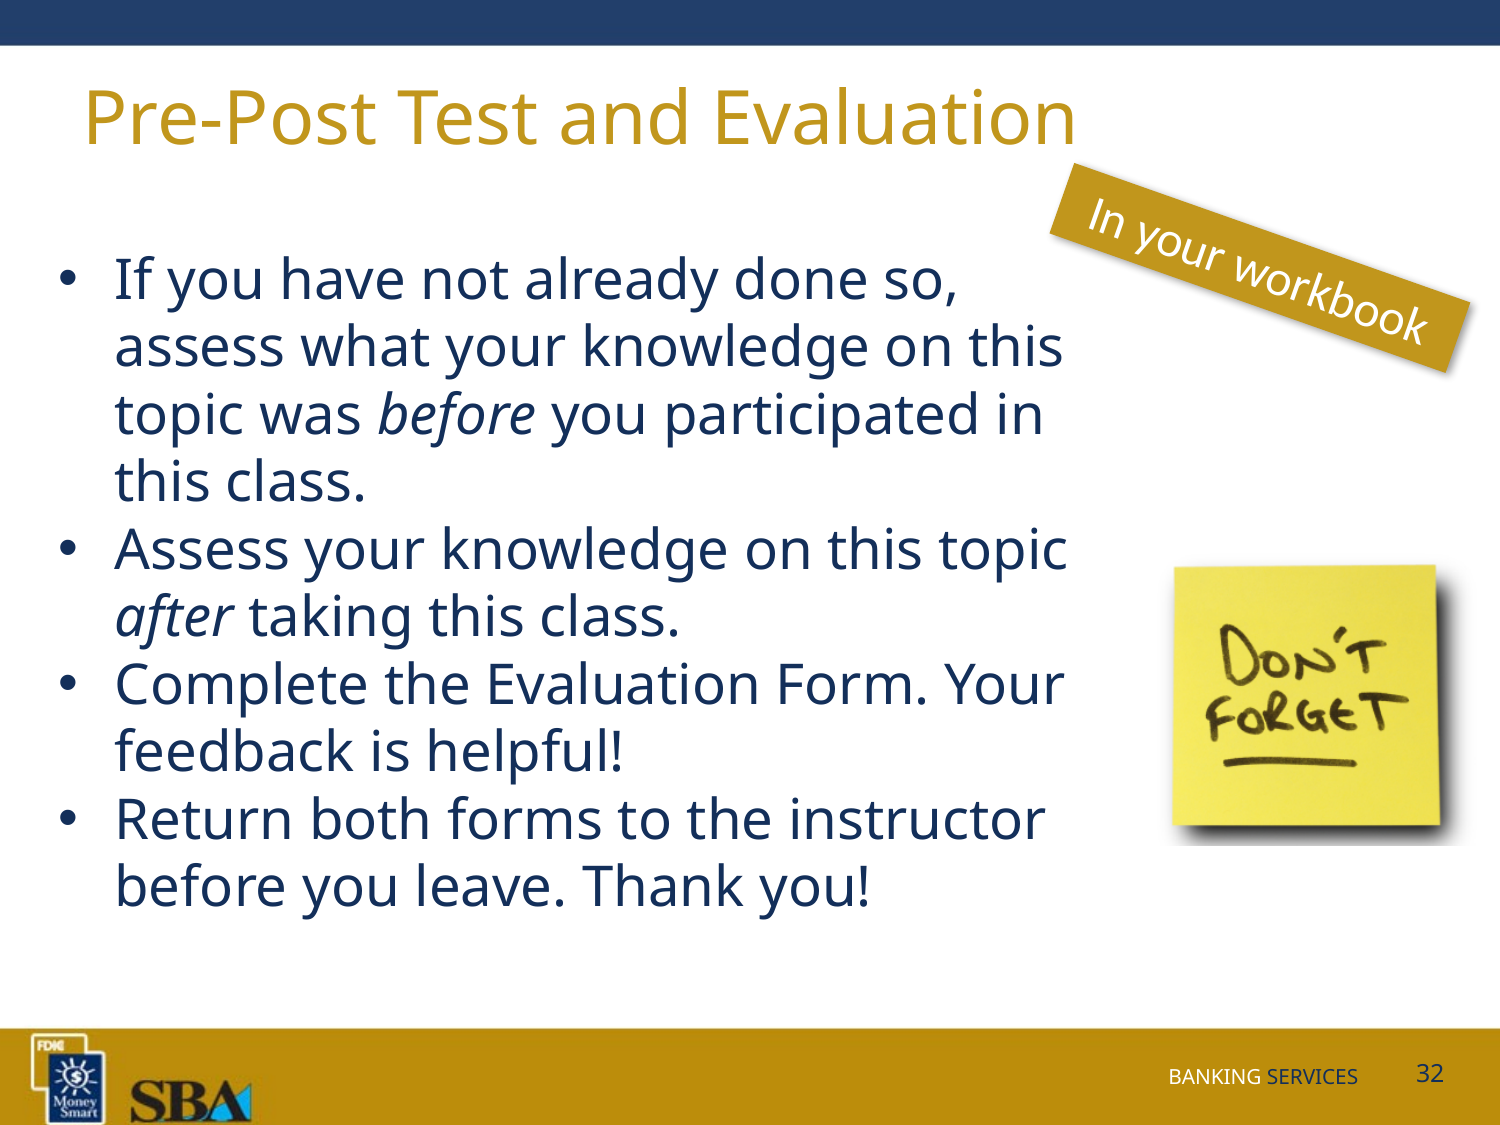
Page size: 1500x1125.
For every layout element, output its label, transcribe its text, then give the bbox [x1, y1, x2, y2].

list If you have not already done so, assess what your knowledge on this topic was before you participated in this class. Assess your knowledge on this topic after taking this class. Complete the Evaluation Form. Your feedback is helpful! Return both forms to the instructor before you leave. Thank you! [50, 234, 1146, 936]
title Pre-Post Test and Evaluation [74, 61, 1426, 163]
picture [0, 0, 1500, 1125]
text_box In your workbook [1049, 162, 1471, 373]
